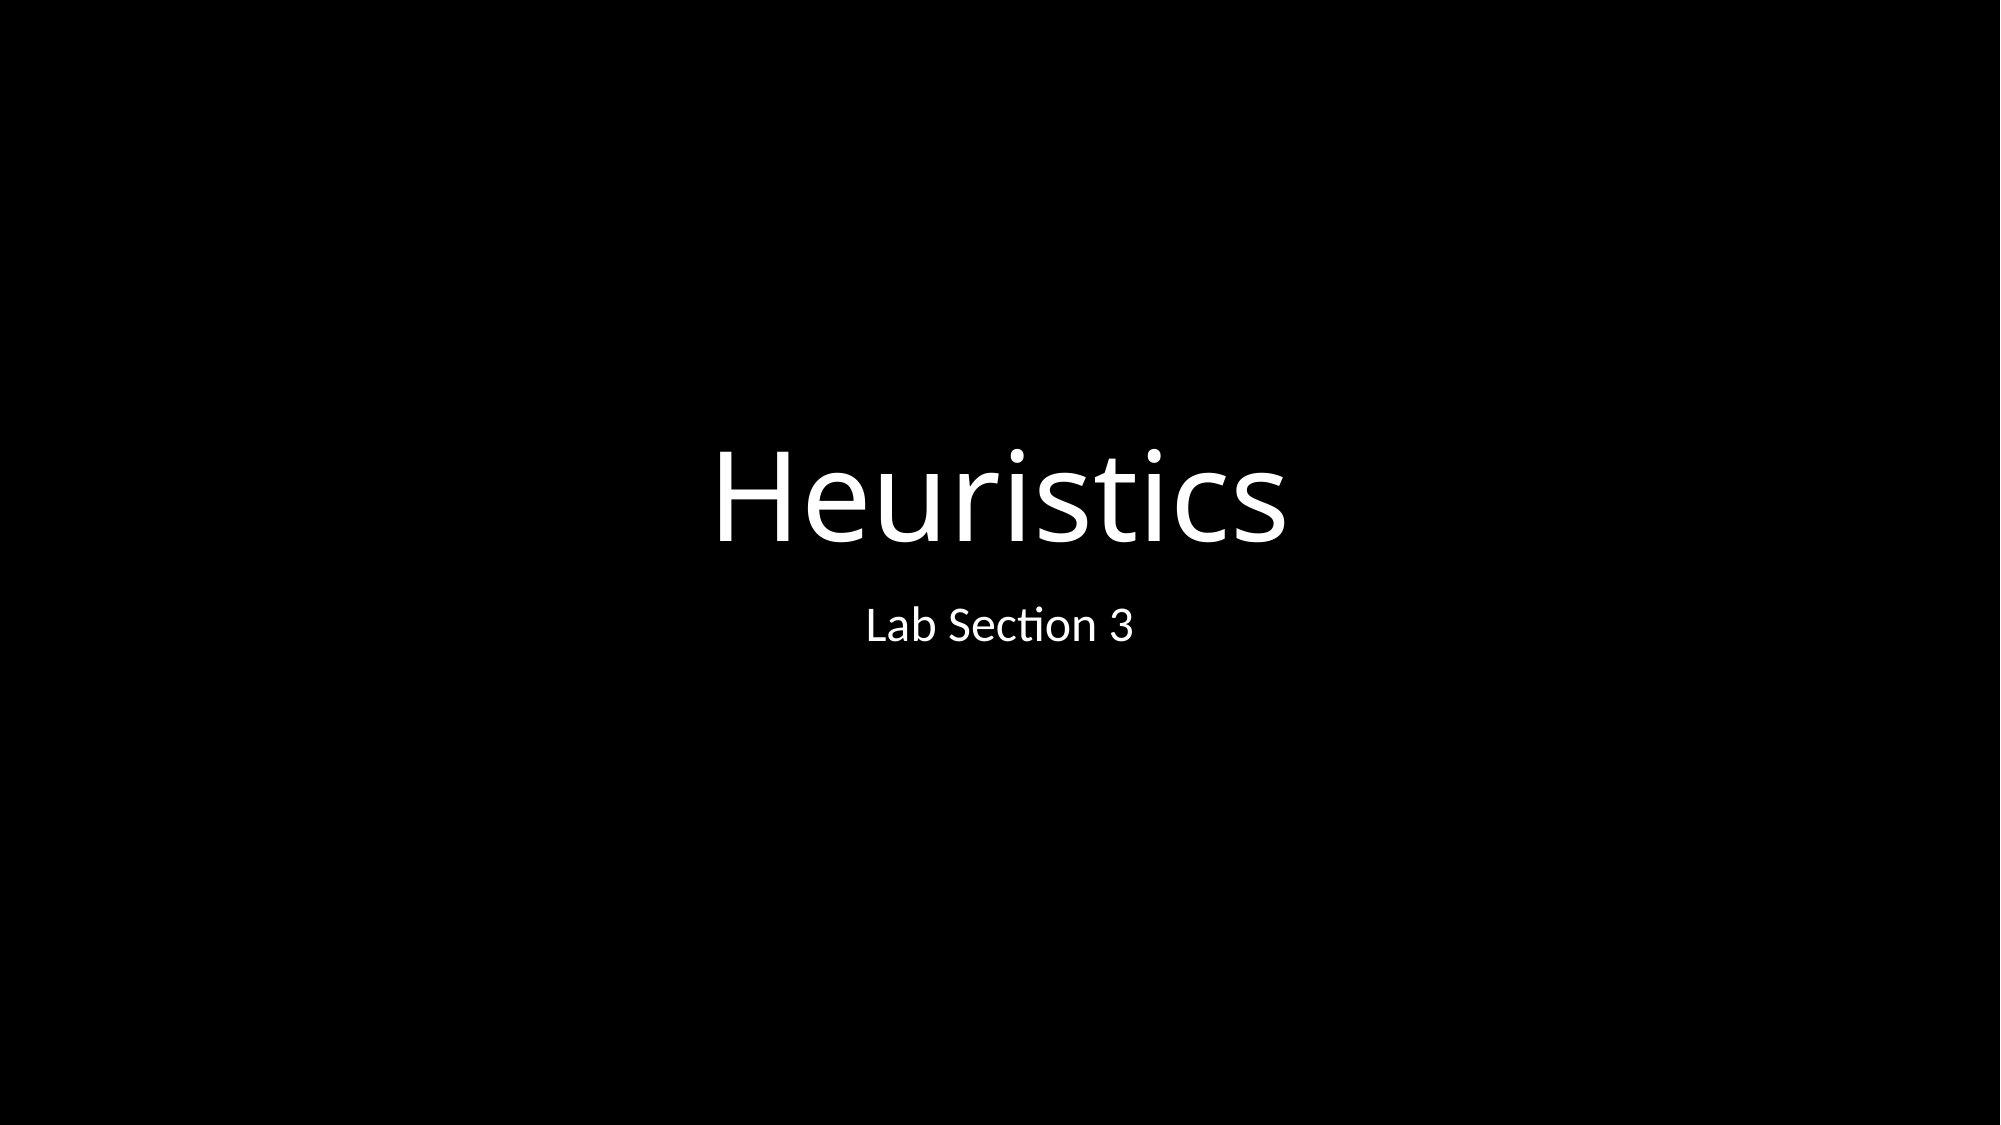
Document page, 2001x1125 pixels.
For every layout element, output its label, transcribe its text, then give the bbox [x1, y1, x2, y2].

title Heuristics [249, 184, 1750, 576]
subtitle Lab Section 3 [249, 590, 1750, 863]
